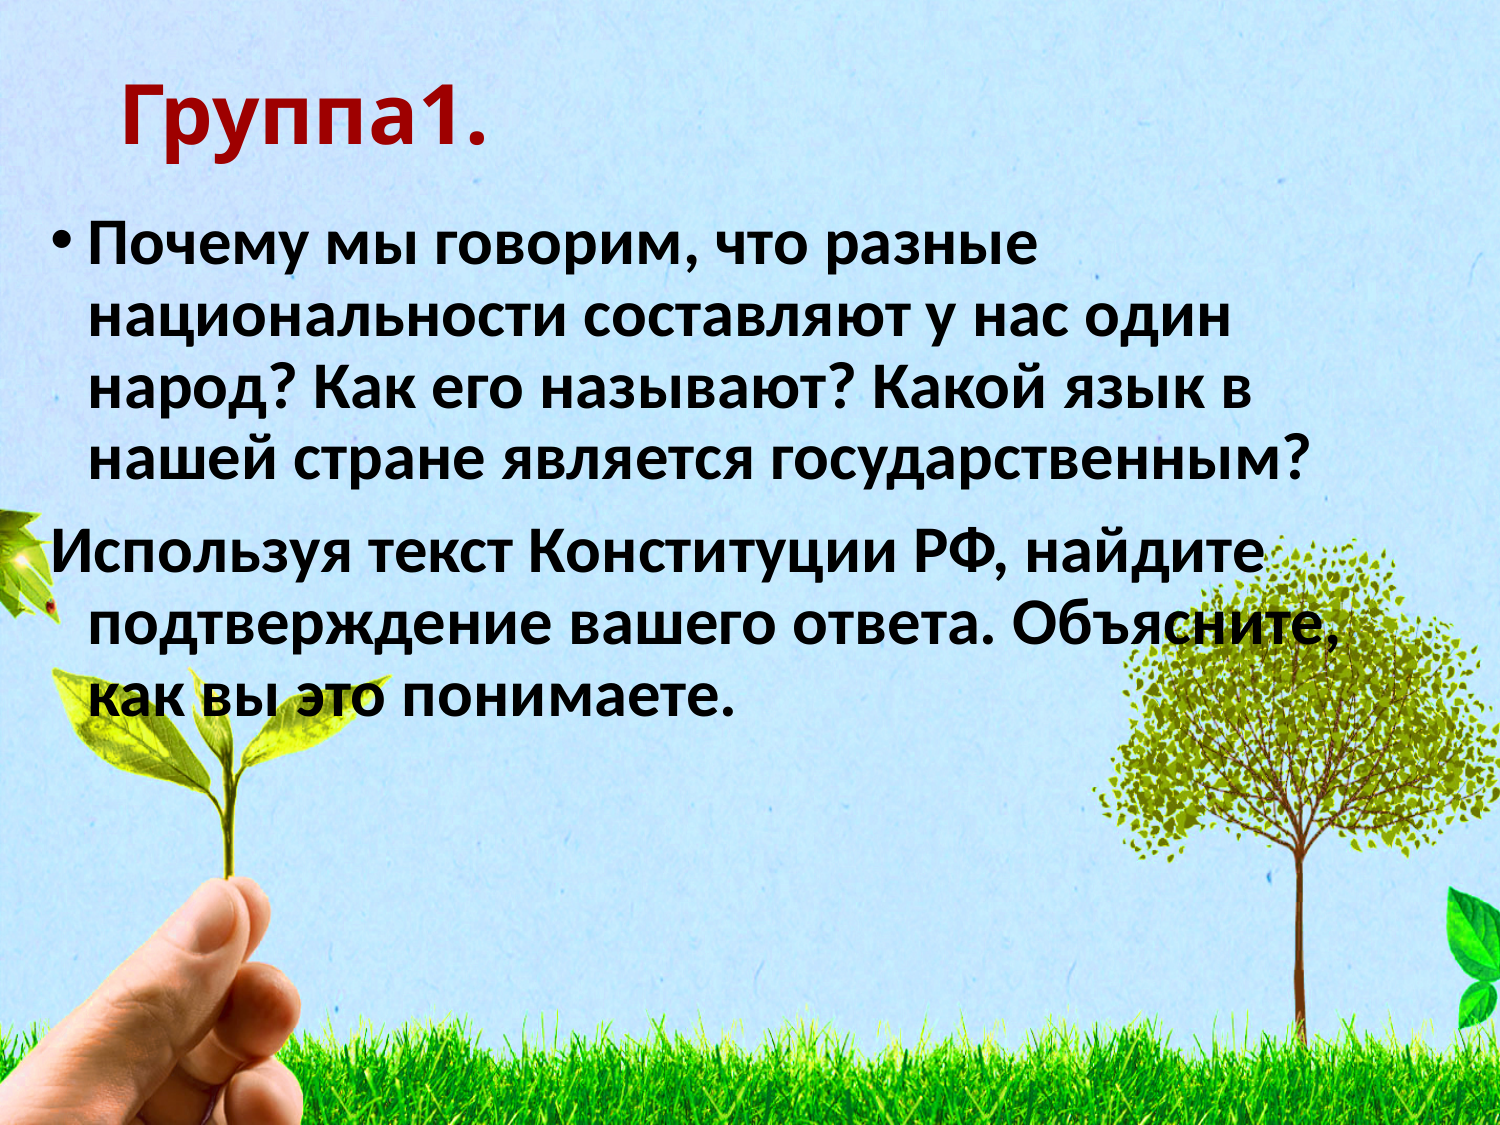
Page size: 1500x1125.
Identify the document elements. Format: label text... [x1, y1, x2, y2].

title Группа1. [102, 59, 1398, 176]
list Почему мы говорим, что разные национальности составляют у нас один народ? Как его называют? Какой язык в нашей стране является государственным? Используя текст Конституции РФ, найдите подтверждение вашего ответа. Объясните, как вы это понимаете. [34, 198, 1466, 1102]
picture [0, 0, 1500, 1125]
